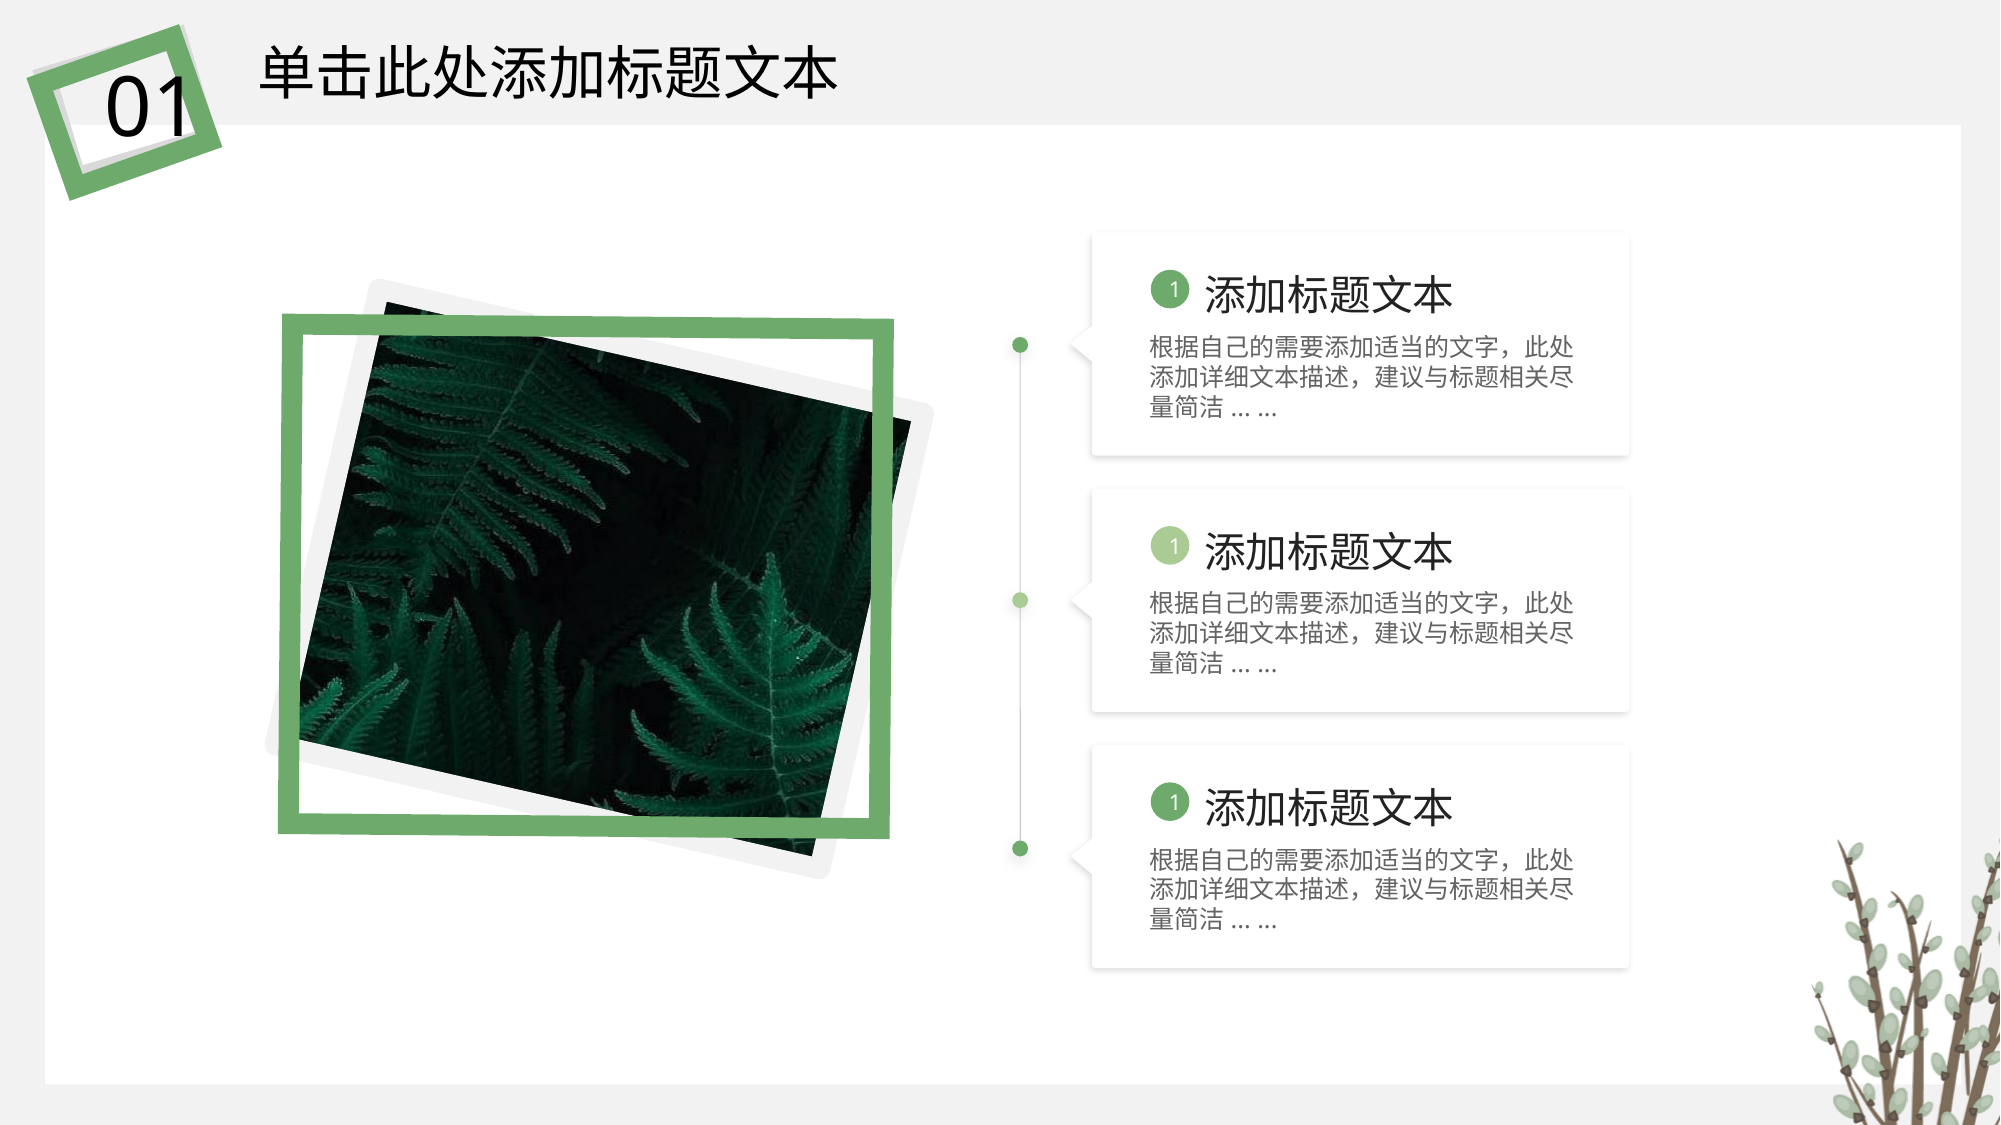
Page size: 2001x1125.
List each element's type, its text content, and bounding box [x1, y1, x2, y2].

text_box [1021, 591, 1029, 609]
text_box [1011, 839, 1020, 857]
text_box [275, 289, 924, 869]
text_box 单击此处添加标题文本 [242, 29, 855, 114]
text_box 01 [90, 45, 215, 160]
text_box [1011, 591, 1020, 609]
text_box [1011, 336, 1029, 354]
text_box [1070, 488, 1630, 712]
text_box [1021, 840, 1029, 857]
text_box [1070, 232, 1630, 456]
picture [1771, 782, 2000, 1125]
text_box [1070, 744, 1630, 969]
